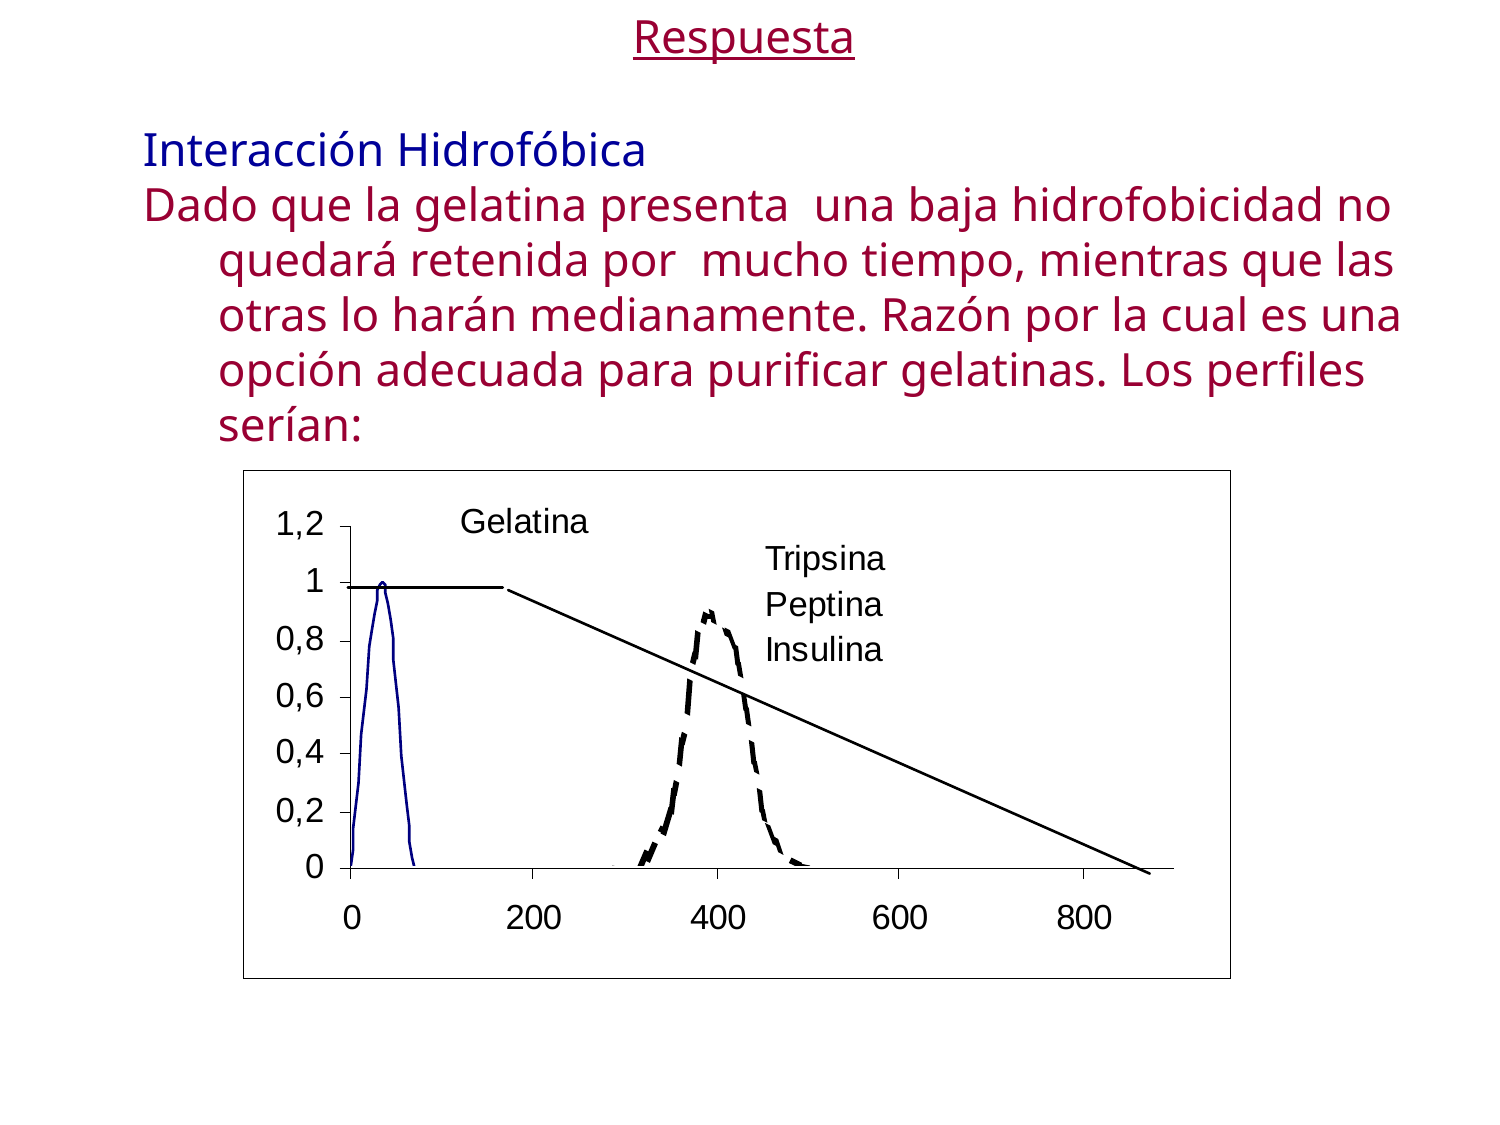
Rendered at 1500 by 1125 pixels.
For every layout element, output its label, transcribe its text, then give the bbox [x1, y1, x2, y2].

picture [229, 455, 1247, 992]
text_box Respuesta [76, 0, 1412, 70]
text_box Interacción Hidrofóbica Dado que la gelatina presenta una baja hidrofobicidad no quedará retenida por mucho tiempo, mientras que las otras lo harán medianamente. Razón por la cual es una opción adecuada para purificar gelatinas. Los perfiles serían: [53, 113, 1471, 514]
